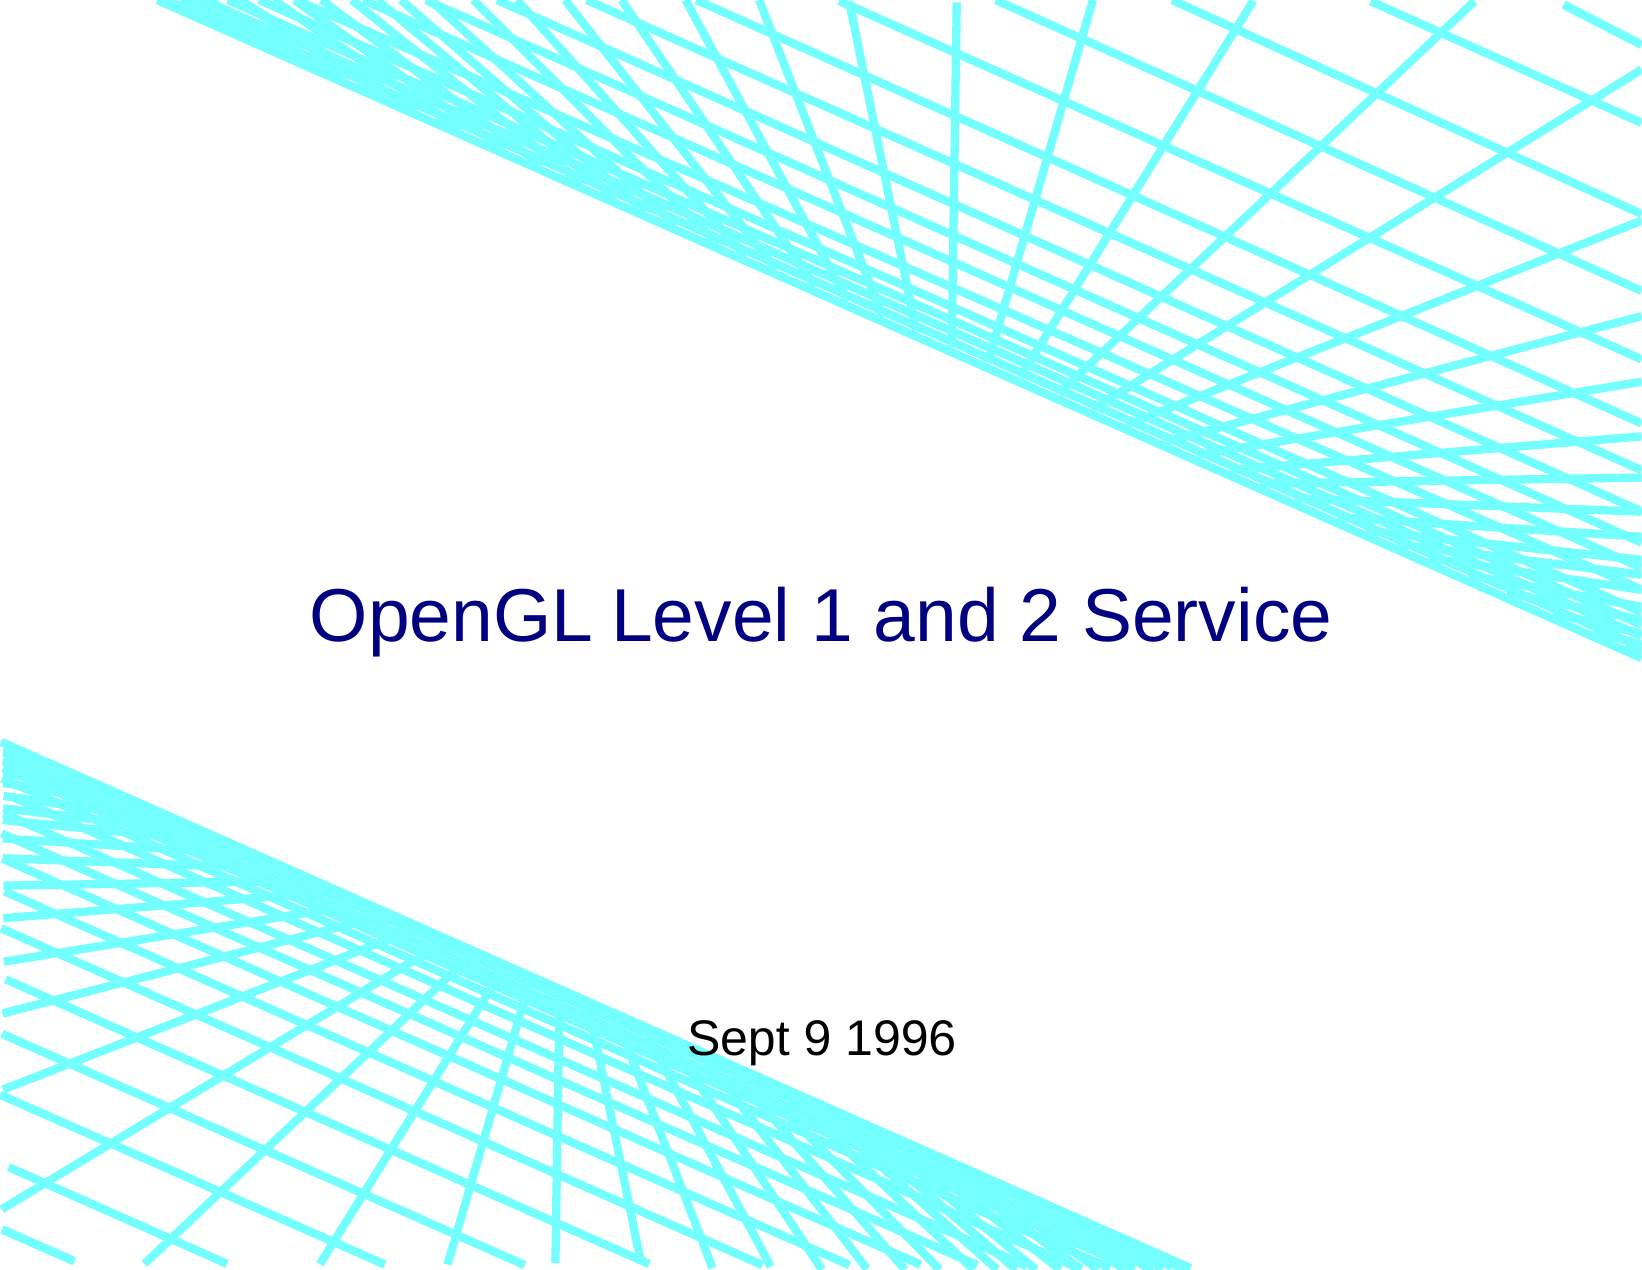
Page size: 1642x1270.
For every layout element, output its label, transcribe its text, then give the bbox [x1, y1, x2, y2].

text_box [180, 8, 1640, 650]
text_box [2, 751, 1159, 1262]
text_box OpenGL Level 1 and 2 Service [100, 566, 1543, 657]
text_box Sept 9 1996 [320, 1005, 1324, 1066]
